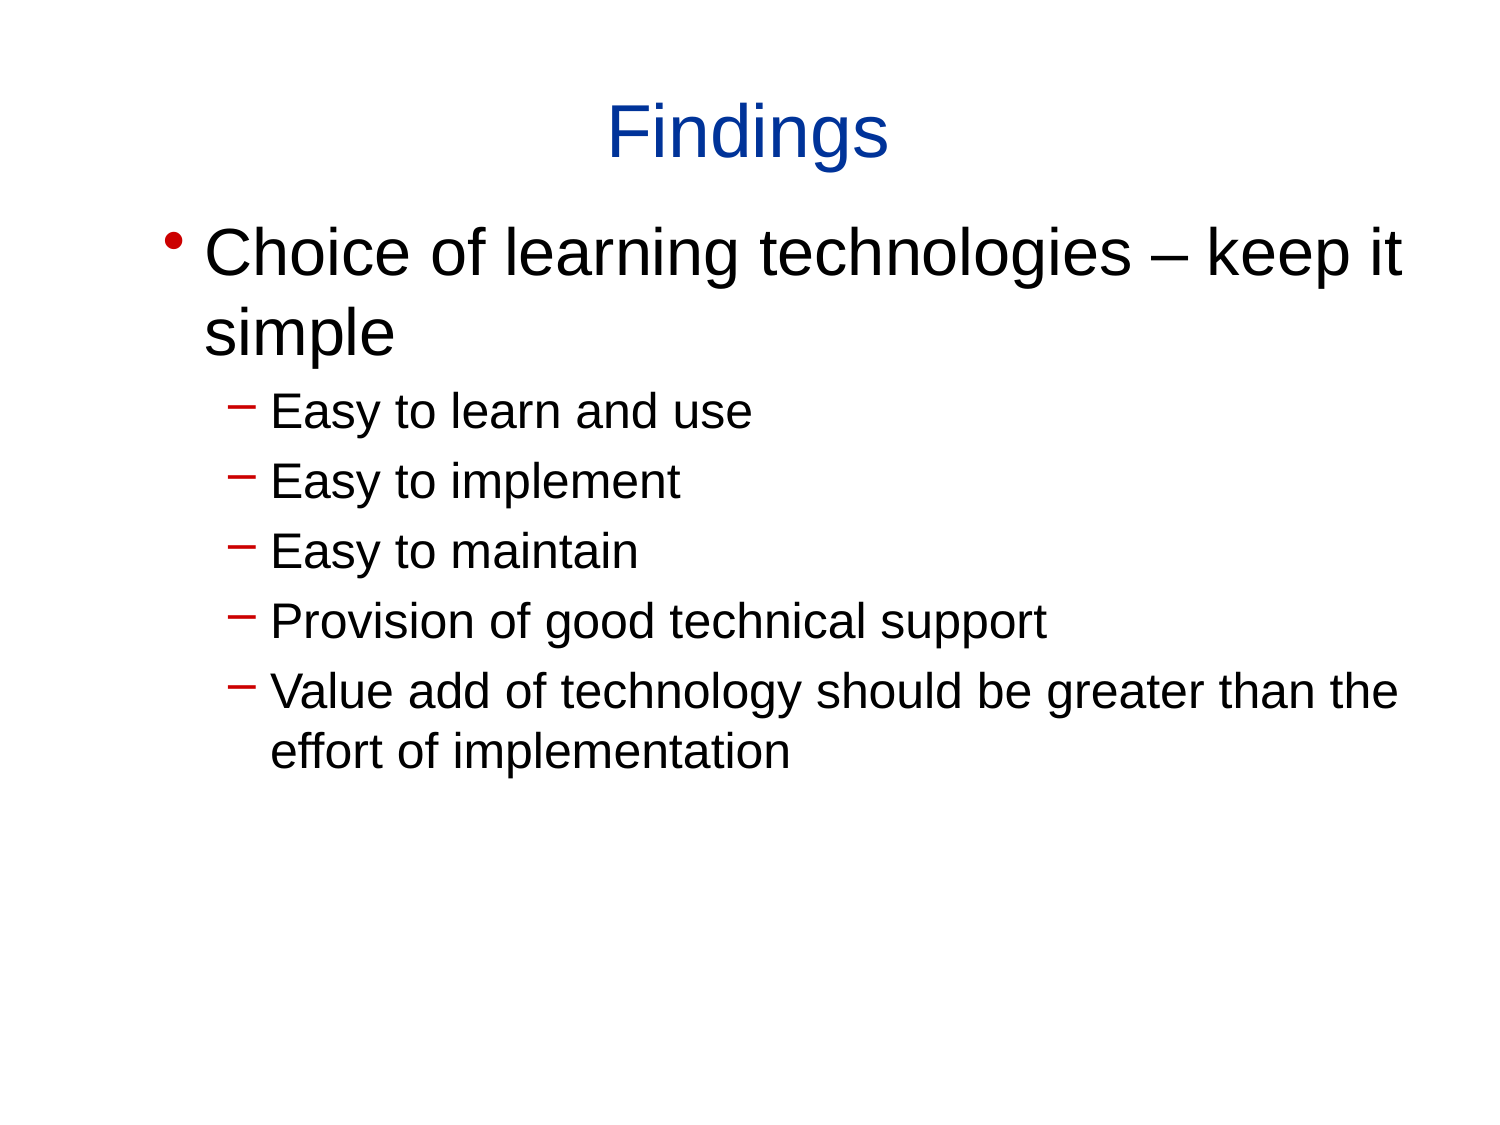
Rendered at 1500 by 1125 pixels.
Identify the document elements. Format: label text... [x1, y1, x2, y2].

list Choice of learning technologies – keep it simple Easy to learn and use Easy to implement Easy to maintain Provision of good technical support Value add of technology should be greater than the effort of implementation [135, 99, 1424, 1050]
text_box Findings [72, 74, 1423, 262]
